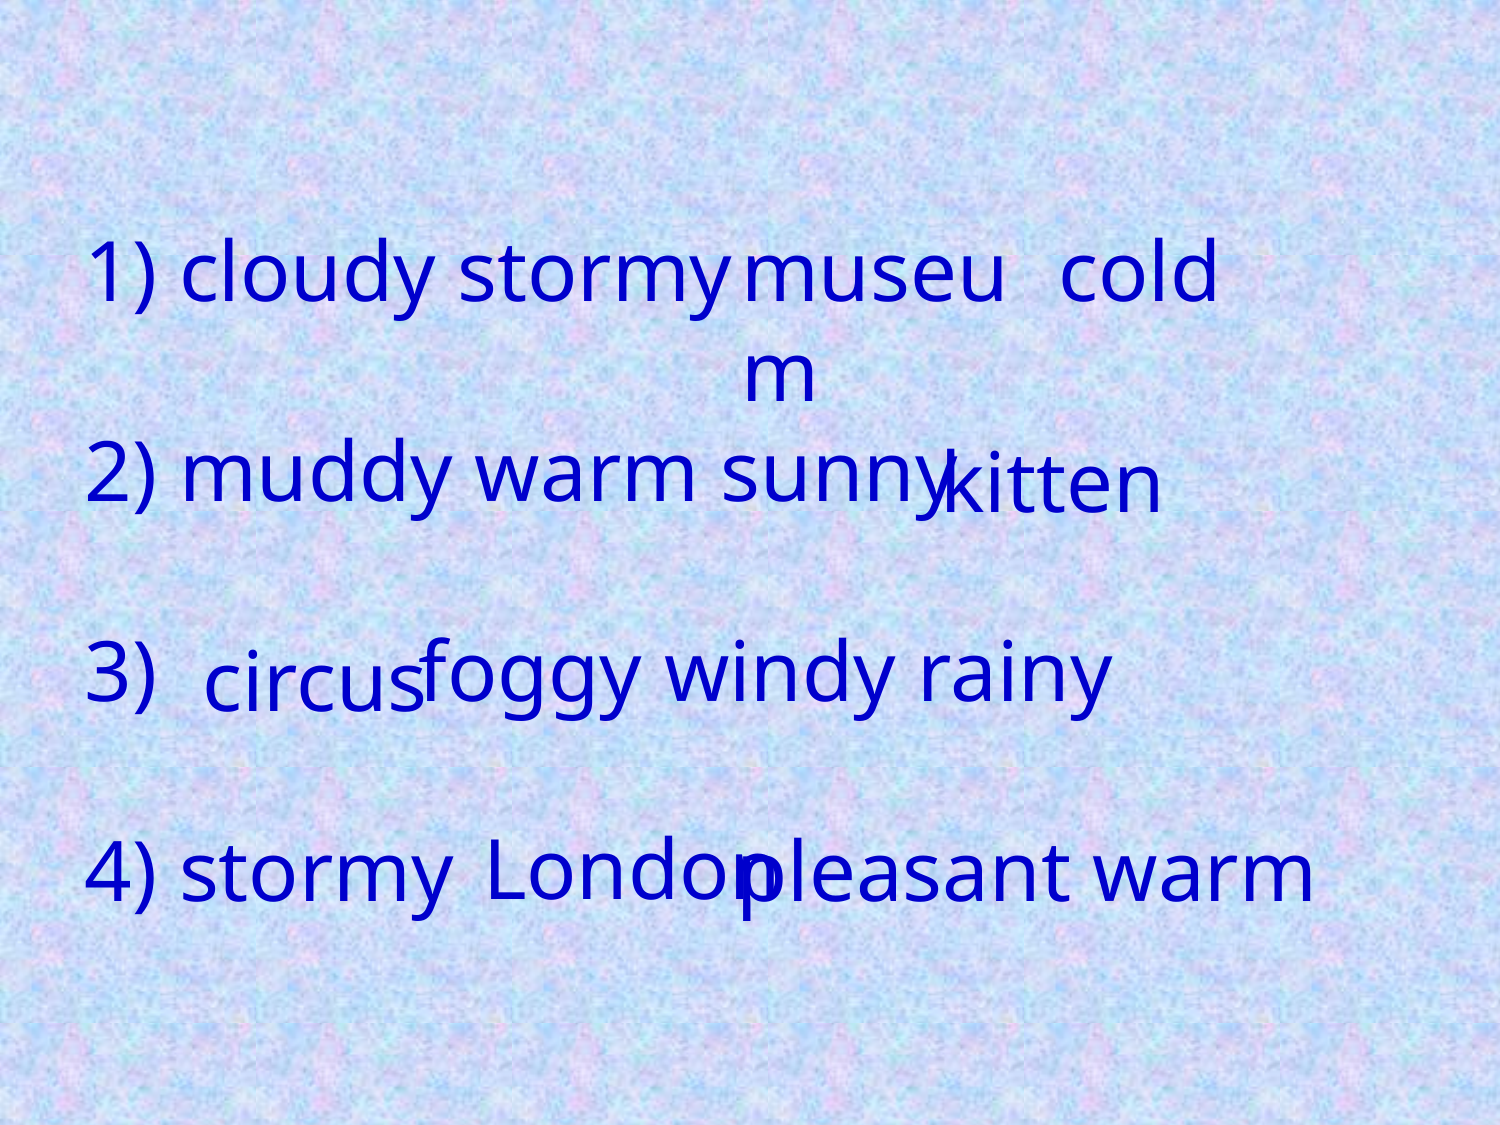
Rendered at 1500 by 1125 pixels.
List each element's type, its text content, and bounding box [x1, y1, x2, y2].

picture [0, 0, 1500, 1125]
text_box kitten [925, 421, 1348, 537]
text_box circus [187, 621, 481, 736]
text_box London [468, 808, 797, 924]
text_box cloudy stormy cold muddy warm sunny foggy windy rainy stormy pleasant warm [70, 210, 1418, 926]
text_box museum [726, 210, 1079, 426]
